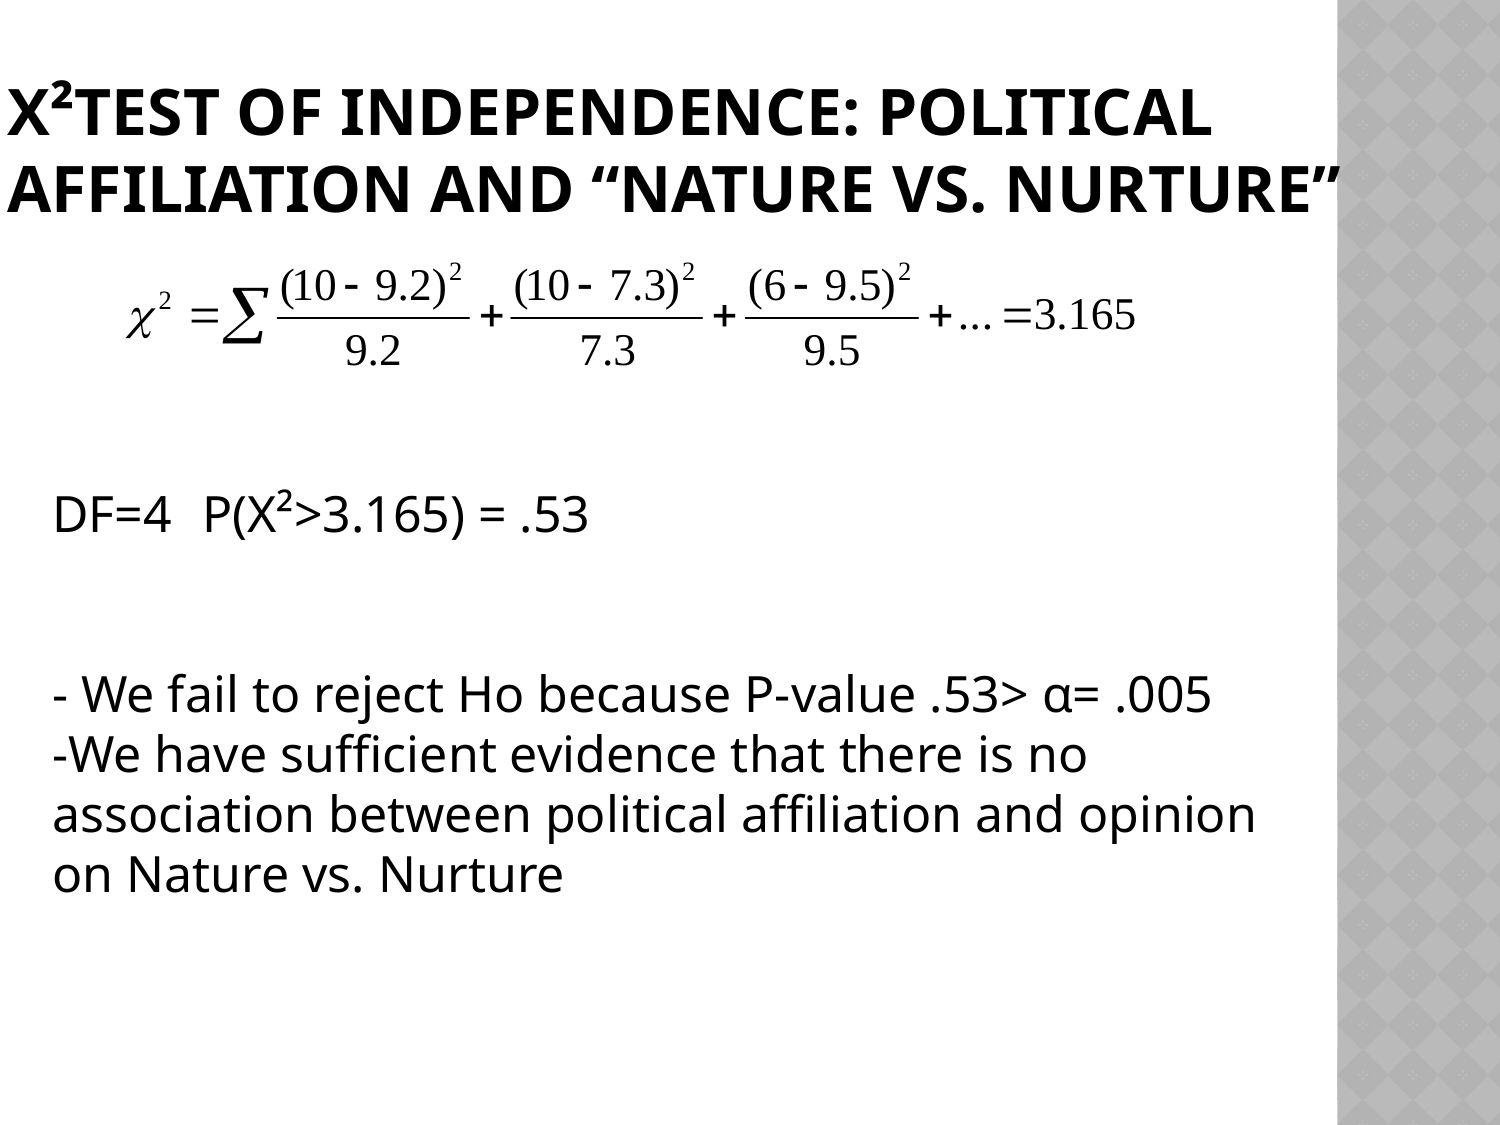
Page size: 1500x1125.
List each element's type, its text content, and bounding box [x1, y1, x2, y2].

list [118, 249, 1142, 376]
title X²Test of independence: Political Affiliation and “Nature Vs. Nurture” [0, 37, 1413, 225]
text_box DF=4 P(X²>3.165) = .53 - We fail to reject Ho because P-value .53> α= .005 -We have sufficient evidence that there is no association between political affiliation and opinion on Nature vs. Nurture [37, 474, 1325, 910]
